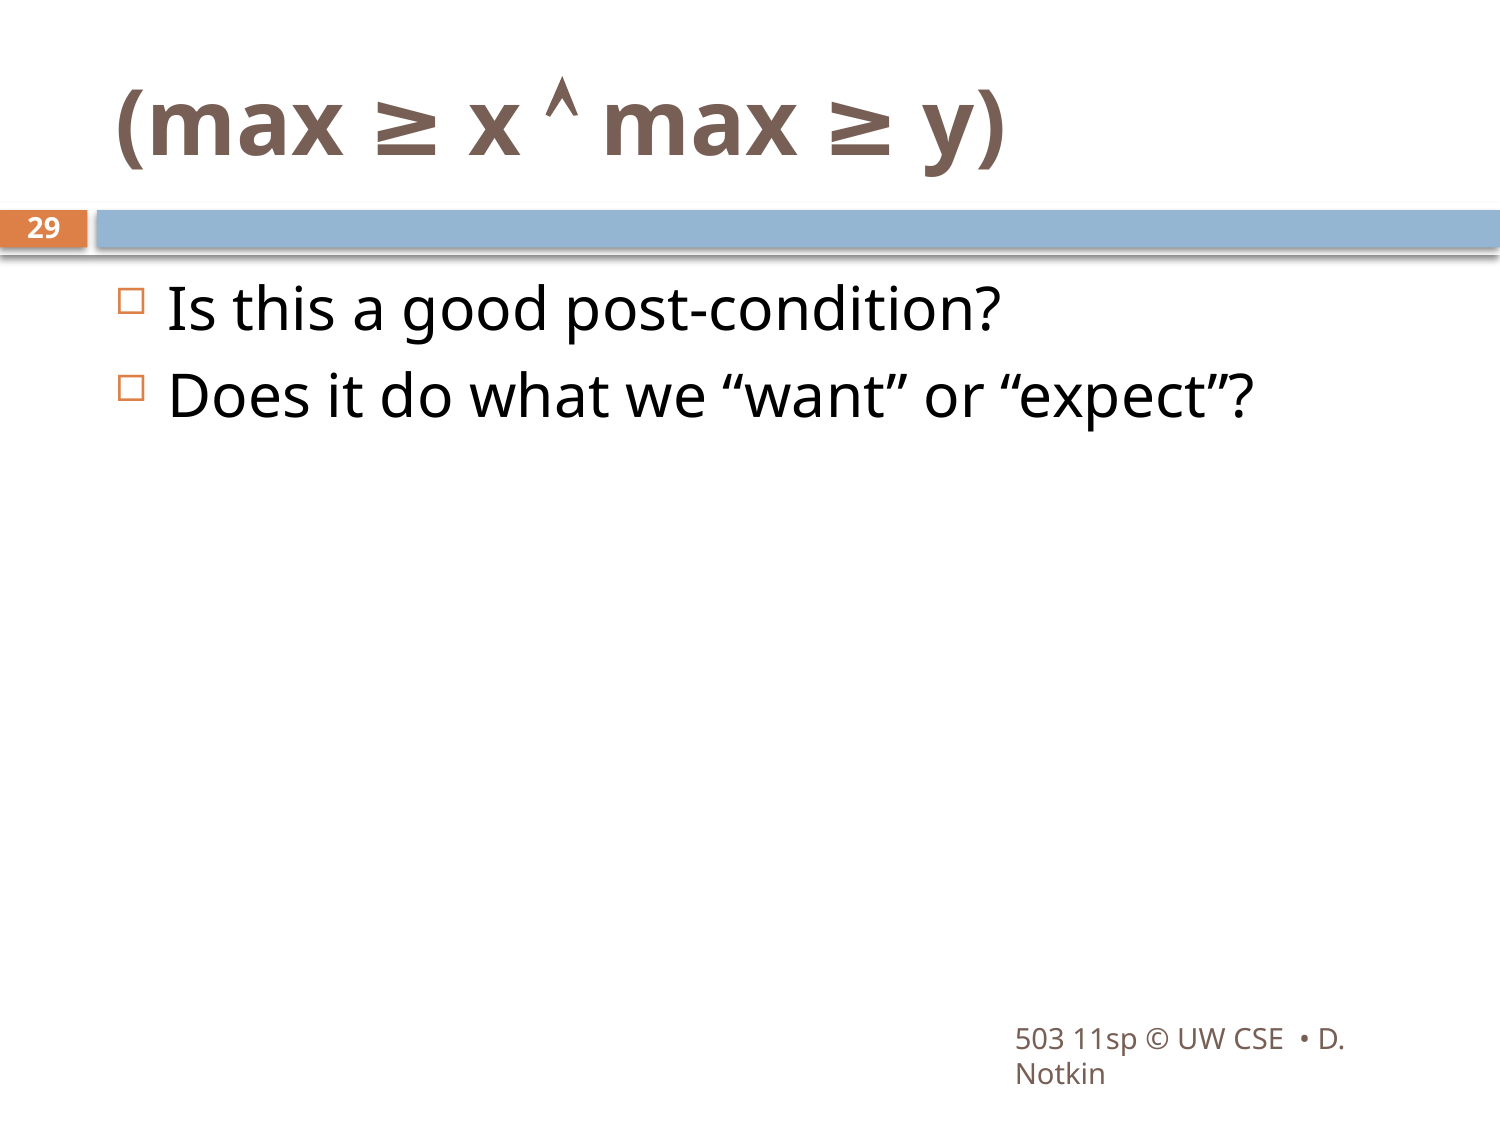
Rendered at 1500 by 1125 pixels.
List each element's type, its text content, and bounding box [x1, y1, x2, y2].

slide_number 29 [0, 208, 88, 249]
title (max ≥ x  max ≥ y) [100, 37, 1438, 200]
slide_number 503 11sp © UW CSE • D. Notkin [999, 1025, 1438, 1085]
list Is this a good post-condition? Does it do what we “want” or “expect”? [100, 262, 1438, 1000]
